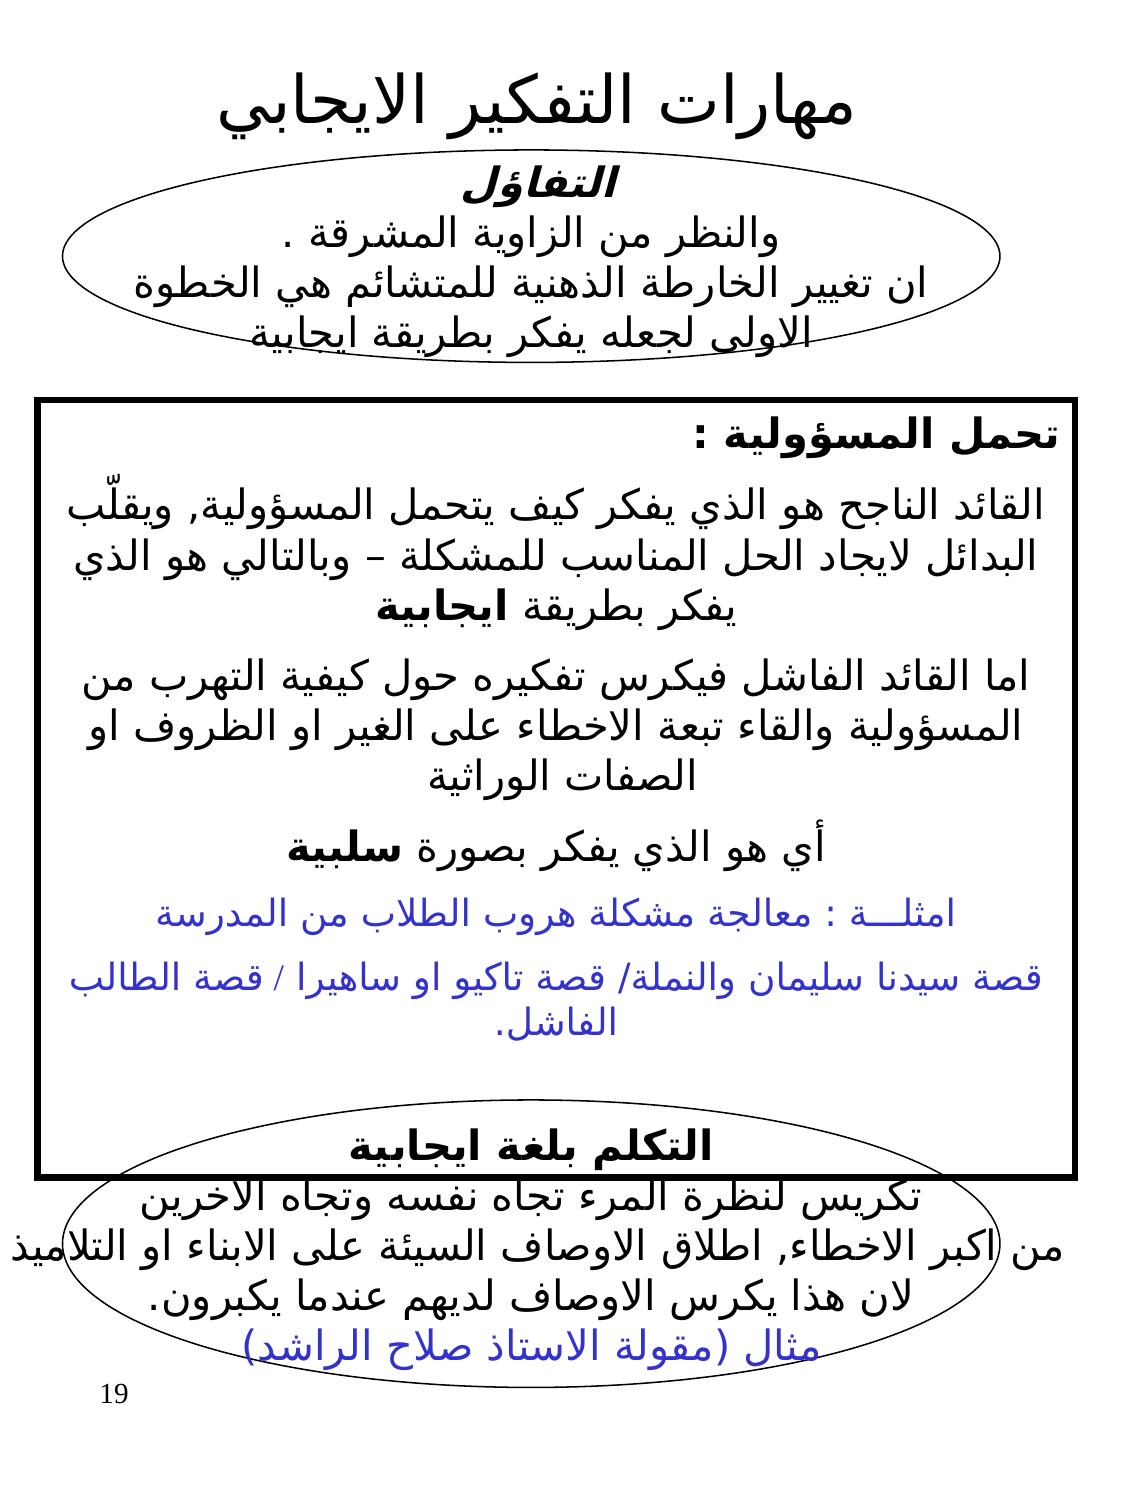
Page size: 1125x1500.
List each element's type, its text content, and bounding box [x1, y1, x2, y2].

text_box مهارات التفكير الايجابي [112, 49, 963, 145]
text_box التفاؤل والنظر من الزاوية المشرقة . ان تغيير الخارطة الذهنية للمتشائم هي الخطوة الاولى لجعله يفكر بطريقة ايجابية [62, 149, 1000, 363]
text_box التكلم بلغة ايجابية تكريس لنظرة المرء تجاه نفسه وتجاه الآخرين من اكبر الاخطاء, اطلاق الاوصاف السيئة على الابناء او التلاميذ لان هذا يكرس الاوصاف لديهم عندما يكبرون. مثال (مقولة الاستاذ صلاح الراشد) [62, 1099, 1000, 1388]
slide_number 19 [84, 1366, 319, 1467]
text_box تحمل المسؤولية : القائد الناجح هو الذي يفكر كيف يتحمل المسؤولية, ويقلّب البدائل لايجاد الحل المناسب للمشكلة – وبالتالي هو الذي يفكر بطريقة ايجابية اما القائد الفاشل فيكرس تفكيره حول كيفية التهرب من المسؤولية والقاء تبعة الاخطاء على الغير او الظروف او الصفات الوراثية أي هو الذي يفكر بصورة سلبية امثلـــة : معالجة مشكلة هروب الطلاب من المدرسة قصة سيدنا سليمان والنملة/ قصة تاكيو او ساهيرا / قصة الطالب الفاشل. [37, 399, 1075, 1178]
